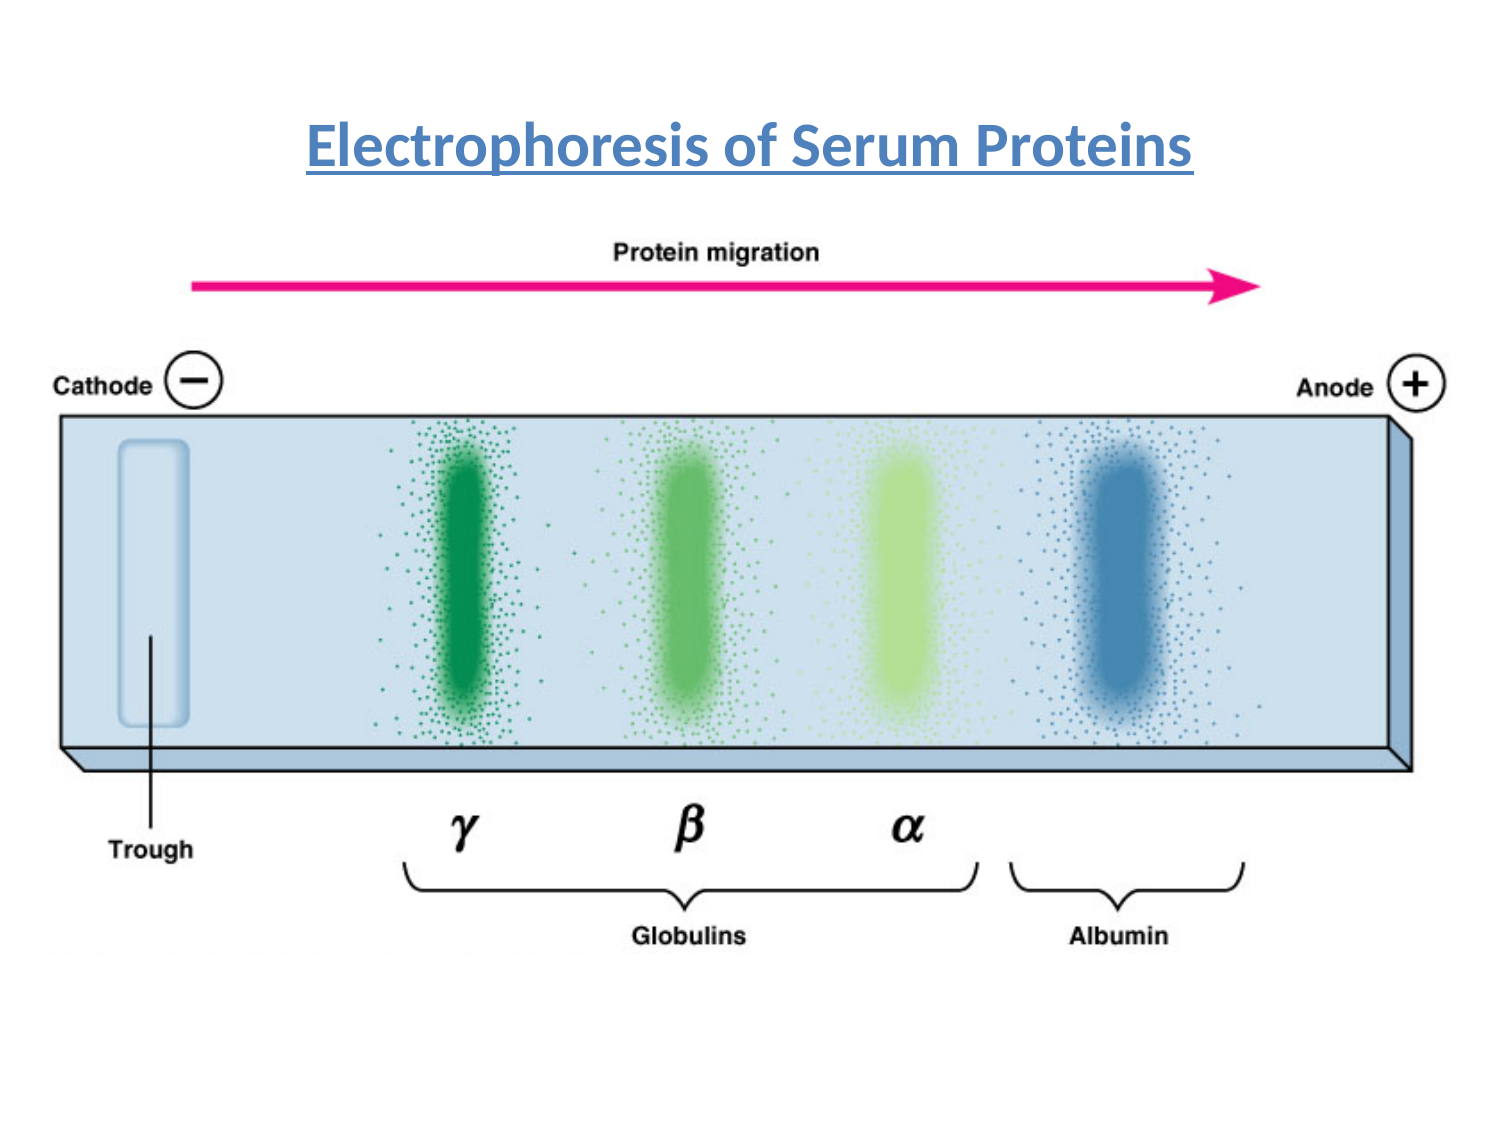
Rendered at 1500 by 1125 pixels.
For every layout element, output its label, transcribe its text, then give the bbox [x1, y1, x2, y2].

picture [37, 224, 1466, 955]
title Electrophoresis of Serum Proteins [0, 0, 1500, 188]
